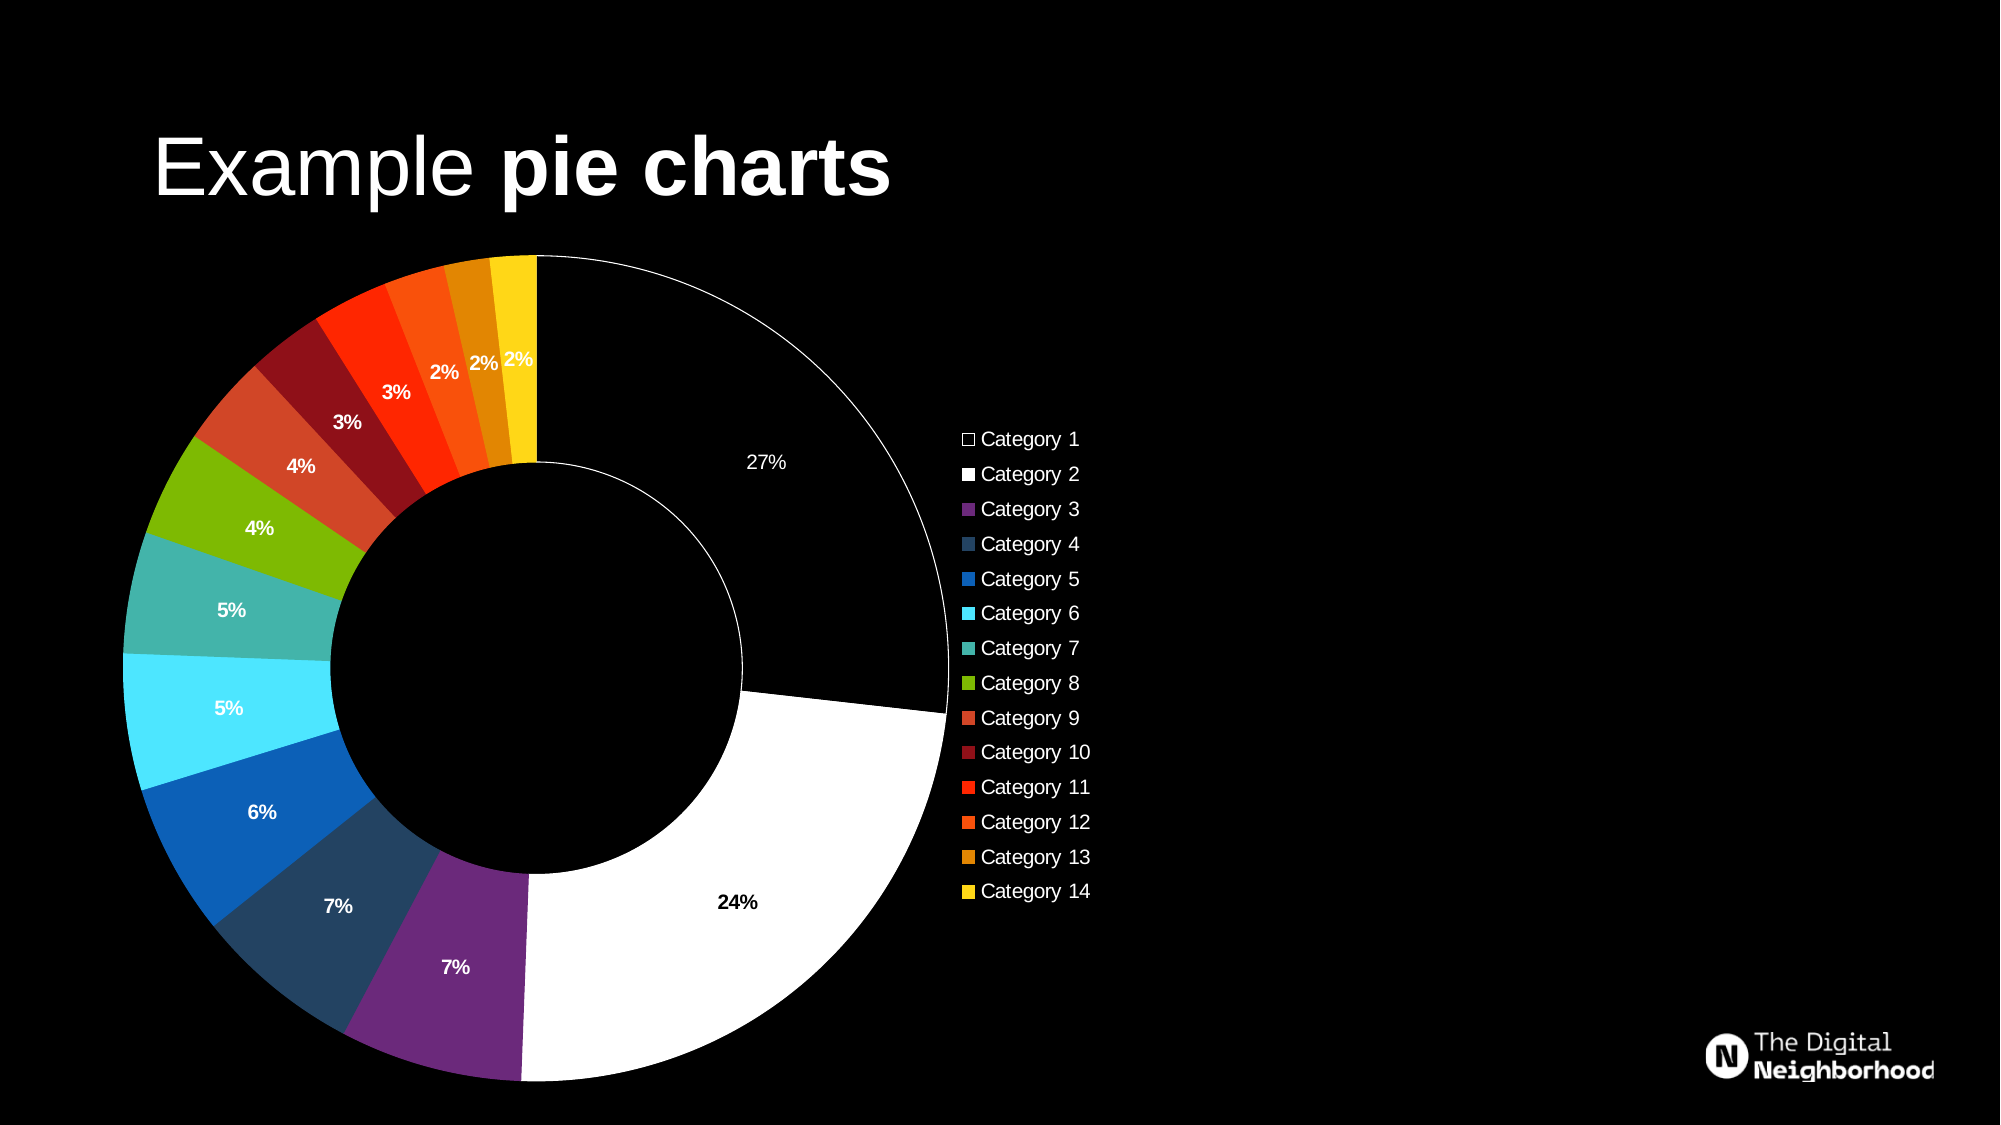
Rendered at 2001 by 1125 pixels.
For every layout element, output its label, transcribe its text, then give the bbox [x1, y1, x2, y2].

title Example pie charts [137, 104, 1464, 232]
chart [0, 238, 1227, 1099]
